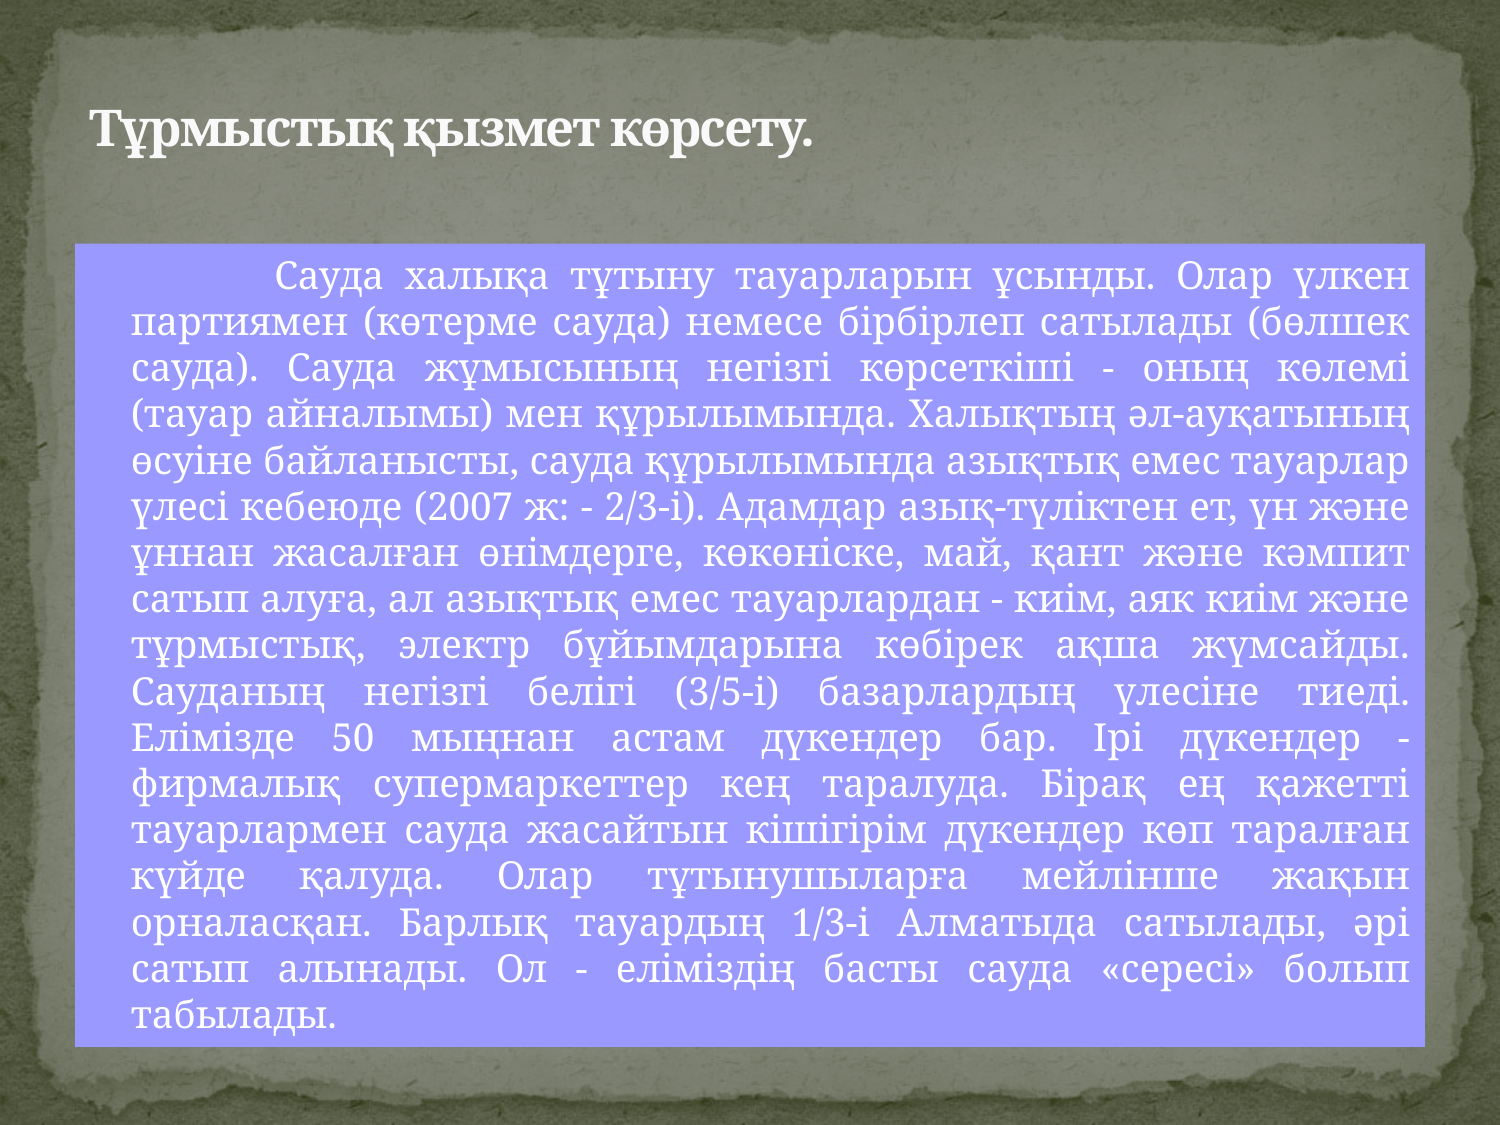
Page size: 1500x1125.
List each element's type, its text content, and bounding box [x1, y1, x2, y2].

list Сауда халықа тұтыну тауарларын ұсынды. Олар үлкен партиямен (көтерме сауда) немесе бірбірлеп сатылады (бөлшек сауда). Сауда жұмысының негізгі көрсеткіші - оның көлемі (тауар айналымы) мен құрылымында. Халықтың әл-ауқатының өсуіне байланысты, сауда құрылымында азықтық емес тауарлар үлесі кебеюде (2007 ж: - 2/3-і). Адамдар азық-түліктен ет, үн және ұннан жасалған өнімдерге, көкөніске, май, қант және кәмпит сатып алуға, ал азықтық емес тауарлардан - киім, аяк киім және тұрмыстық, электр бұйымдарына көбірек ақша жүмсайды. Сауданың негізгі белігі (3/5-і) базарлардың үлесіне тиеді. Елімізде 50 мыңнан астам дүкендер бар. Ірі дүкендер - фирмалық супермаркеттер кең таралуда. Бірақ ең қажетті тауарлармен сауда жасайтын кішігірім дүкендер көп таралған күйде қалуда. Олар тұтынушыларға мейлінше жақын орналасқан. Барлық тауардың 1/3-і Алматыда сатылады, әрі сатып алынады. Ол - еліміздің басты сауда «сересі» болып табылады. [75, 243, 1425, 1047]
title Тұрмыстық қызмет көрсету. [74, 24, 1425, 225]
